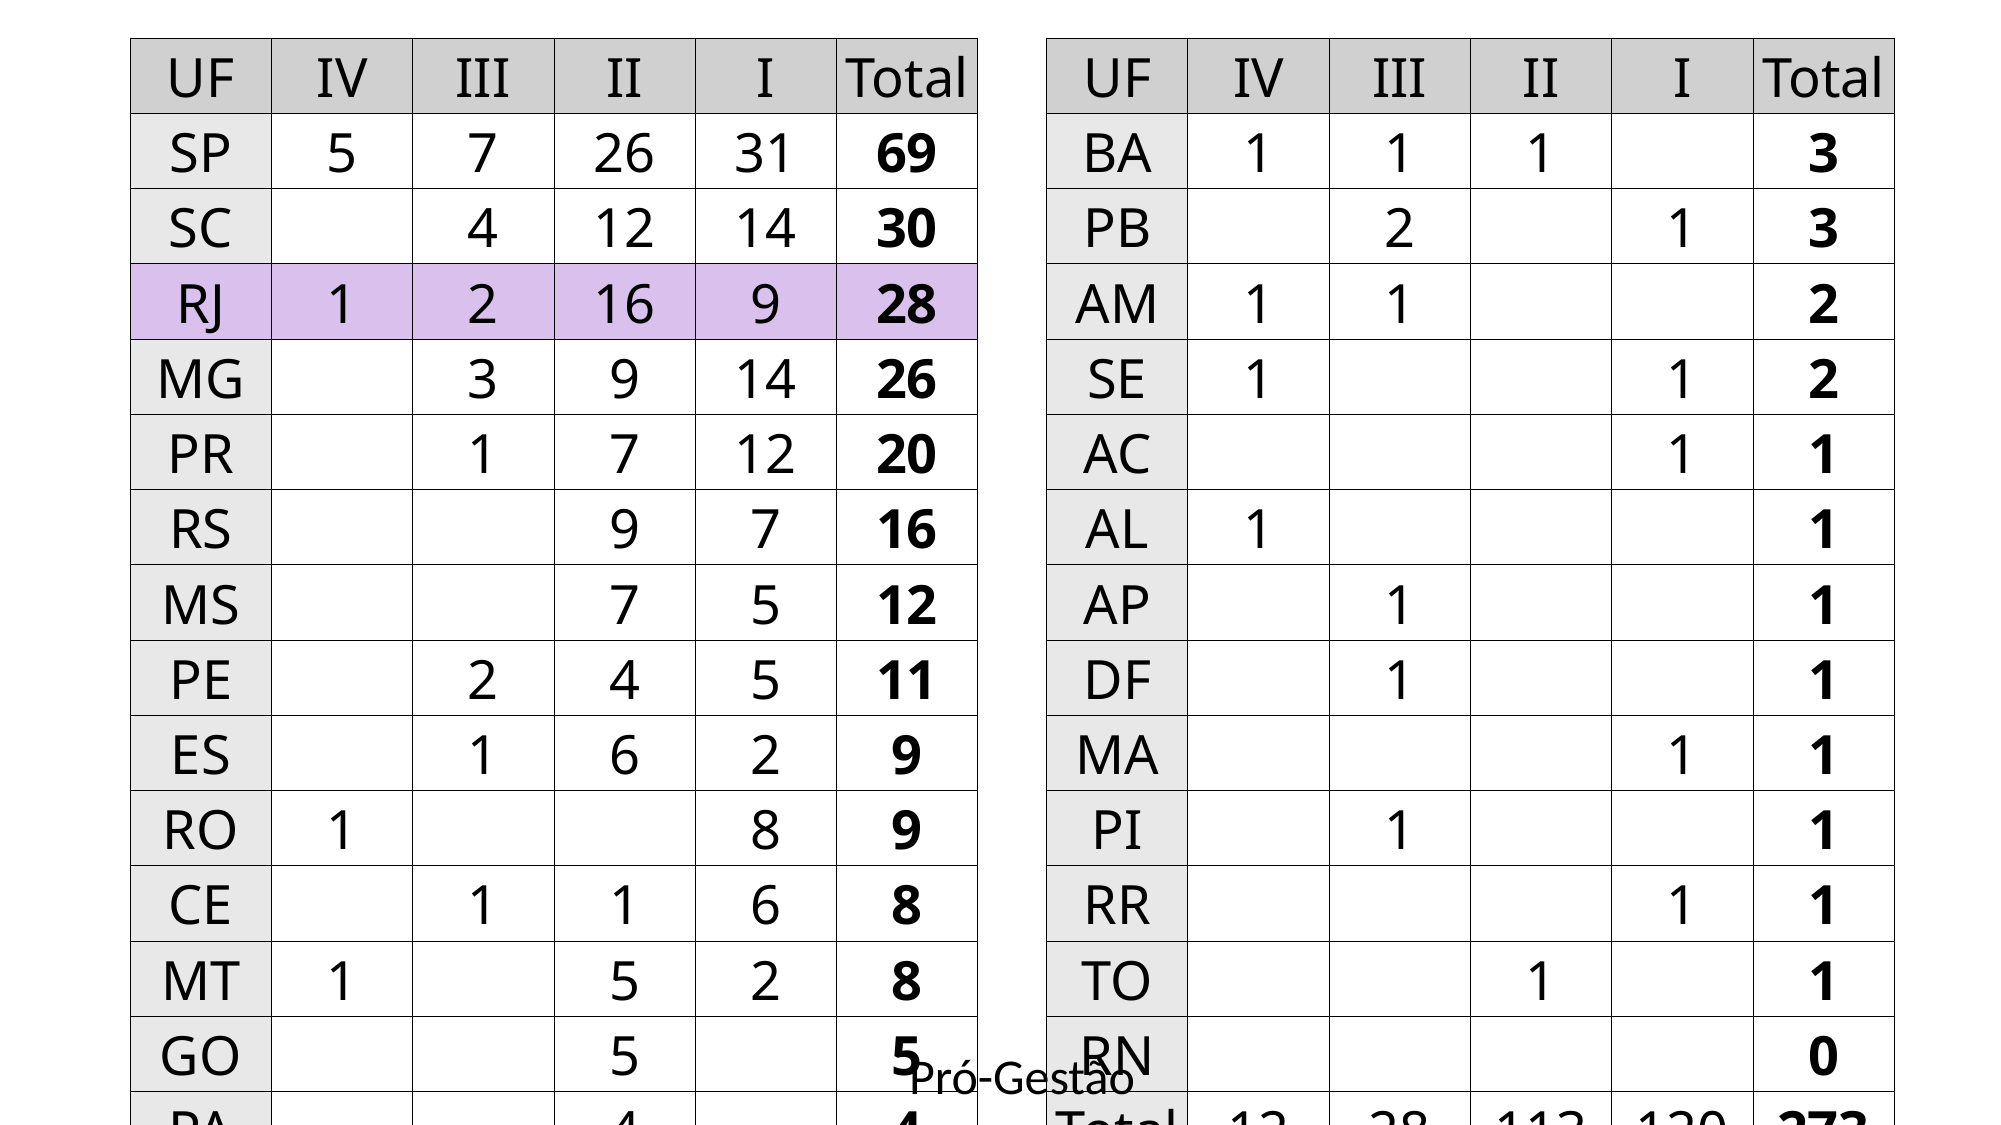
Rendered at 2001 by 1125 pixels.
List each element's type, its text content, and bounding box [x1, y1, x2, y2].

table_cell [272, 415, 412, 489]
table_cell 1 [1612, 340, 1753, 414]
table_cell [1188, 866, 1329, 941]
table_cell [272, 716, 412, 790]
table_cell AM [1047, 264, 1187, 339]
table_cell 1 [1471, 942, 1611, 1016]
table_cell 120 [1612, 1092, 1753, 1125]
table_cell 1 [1188, 340, 1329, 414]
table_cell [413, 490, 554, 564]
table_cell 1 [1612, 189, 1753, 263]
table_cell 7 [555, 415, 695, 489]
table_cell 16 [837, 490, 977, 564]
table_cell 4 [837, 1112, 977, 1125]
table_cell 5 [696, 641, 836, 715]
table_cell 1 [1330, 264, 1470, 339]
table_cell 5 [555, 942, 695, 1016]
table_cell CE [131, 866, 271, 941]
table_cell [1471, 189, 1611, 263]
table_cell 1 [1188, 490, 1329, 564]
table_cell PR [131, 415, 271, 489]
table_cell [1188, 415, 1329, 489]
table_cell [272, 189, 412, 263]
table_cell 5 [272, 114, 412, 188]
table_cell 1 [1330, 791, 1470, 865]
table_cell [413, 1017, 554, 1091]
table_cell 3 [1754, 114, 1894, 188]
table_cell [1188, 791, 1329, 865]
table_cell 1 [413, 866, 554, 941]
table_cell 1 [1754, 490, 1894, 564]
table_cell [1612, 565, 1753, 640]
table_cell [272, 866, 412, 941]
table_cell 1 [1754, 942, 1894, 1016]
table_cell TO [1047, 942, 1187, 1016]
table_cell 9 [837, 791, 977, 865]
table_cell 8 [696, 791, 836, 865]
table_cell 2 [696, 942, 836, 1016]
table_cell [1330, 415, 1470, 489]
table_cell [1188, 189, 1329, 263]
table_cell [413, 1092, 554, 1125]
table_header UF [131, 39, 271, 113]
table_cell [1330, 490, 1470, 564]
table_cell [1612, 791, 1753, 865]
table_cell 2 [1330, 189, 1470, 263]
table_cell SC [131, 189, 271, 263]
table_cell 2 [1754, 264, 1894, 339]
table_cell MA [1047, 716, 1187, 790]
table_cell [1330, 716, 1470, 790]
table_cell PB [1047, 189, 1187, 263]
table_cell 0 [1754, 1017, 1894, 1091]
table_cell SE [1047, 340, 1187, 414]
table_cell 26 [837, 340, 977, 414]
table_cell 2 [696, 716, 836, 790]
table_cell 7 [555, 565, 695, 640]
table_header III [413, 39, 554, 113]
table_header IV [1188, 39, 1329, 113]
table_cell PE [131, 641, 271, 715]
table_cell GO [131, 1017, 271, 1091]
table_cell DF [1047, 641, 1187, 715]
table_cell AC [1047, 415, 1187, 489]
table_cell 5 [555, 1017, 695, 1091]
table_cell [1471, 791, 1611, 865]
table_cell [413, 791, 554, 865]
table_header I [1612, 39, 1753, 113]
table_cell 12 [696, 415, 836, 489]
table_cell 12 [555, 189, 695, 263]
table_header II [1471, 39, 1611, 113]
table_cell 30 [837, 189, 977, 263]
table_cell 9 [837, 716, 977, 790]
table_cell 1 [272, 942, 412, 1016]
table_cell 9 [555, 340, 695, 414]
table_cell Total [1047, 1112, 1187, 1125]
table_cell 1 [272, 264, 412, 339]
table_cell 2 [413, 641, 554, 715]
table_cell RJ [131, 264, 271, 339]
table_cell [1188, 942, 1329, 1016]
table_cell 2 [1754, 340, 1894, 414]
table_cell PA [131, 1092, 271, 1125]
table_cell [1612, 942, 1753, 1016]
table_cell [272, 1092, 412, 1125]
table_cell 5 [696, 565, 836, 640]
table_cell 1 [1754, 641, 1894, 715]
table_cell 8 [837, 942, 977, 1016]
table_cell PI [1047, 791, 1187, 865]
table_cell RO [131, 791, 271, 865]
table_cell 1 [1612, 866, 1753, 941]
table_cell 1 [1612, 415, 1753, 489]
table_cell [1612, 1017, 1753, 1091]
table_cell 14 [696, 340, 836, 414]
table_cell 9 [555, 490, 695, 564]
table_cell [696, 1017, 836, 1091]
table_header IV [272, 39, 412, 113]
table_cell 1 [413, 716, 554, 790]
table_cell RR [1047, 866, 1187, 941]
table_cell [413, 565, 554, 640]
table_cell 4 [555, 1092, 695, 1125]
table_cell 1 [1754, 791, 1894, 865]
table_cell AP [1047, 565, 1187, 640]
table_cell 1 [1330, 641, 1470, 715]
table_header I [696, 39, 836, 113]
table_cell RN [1047, 1017, 1187, 1037]
table_cell 113 [1471, 1092, 1611, 1125]
table_cell [1471, 490, 1611, 564]
table_cell 12 [1188, 1092, 1329, 1125]
table_cell [272, 565, 412, 640]
table_header III [1330, 39, 1470, 113]
table_cell [1612, 490, 1753, 564]
table_cell 1 [1188, 264, 1329, 339]
table_cell 12 [837, 565, 977, 640]
table_cell ES [131, 716, 271, 790]
table_cell 69 [837, 114, 977, 188]
table_cell AL [1047, 490, 1187, 564]
table_cell 7 [413, 114, 554, 188]
table_cell 11 [837, 641, 977, 715]
table_cell 7 [696, 490, 836, 564]
table_cell BA [1047, 114, 1187, 188]
table_cell [1471, 641, 1611, 715]
table_cell MS [131, 565, 271, 640]
table_cell 4 [555, 641, 695, 715]
table_cell 6 [555, 716, 695, 790]
table_cell SP [131, 114, 271, 188]
table_cell 6 [696, 866, 836, 941]
table_cell 2 [413, 264, 554, 339]
table_cell RS [131, 490, 271, 564]
table_cell 5 [837, 1017, 977, 1037]
table_cell 1 [1330, 565, 1470, 640]
table_header UF [1047, 39, 1187, 113]
table_cell [1471, 264, 1611, 339]
table_cell 1 [413, 415, 554, 489]
table_cell 31 [696, 114, 836, 188]
table_cell 28 [837, 264, 977, 339]
table_cell [1330, 866, 1470, 941]
table_cell 1 [1754, 866, 1894, 941]
table_cell [1612, 641, 1753, 715]
table_cell [1612, 264, 1753, 339]
table_cell 1 [1471, 114, 1611, 188]
table_header II [555, 39, 695, 113]
table_cell 9 [696, 264, 836, 339]
table_cell [1471, 340, 1611, 414]
table_cell [1471, 716, 1611, 790]
table_cell [1188, 641, 1329, 715]
table_cell 3 [413, 340, 554, 414]
table_cell 1 [1188, 114, 1329, 188]
table_cell 4 [413, 189, 554, 263]
table_cell 26 [555, 114, 695, 188]
table_cell [1471, 866, 1611, 941]
table_cell 1 [272, 791, 412, 865]
table_cell [696, 1092, 836, 1125]
table_cell MG [131, 340, 271, 414]
table_cell 14 [696, 189, 836, 263]
table_cell [413, 942, 554, 1016]
table_cell 1 [1754, 565, 1894, 640]
table_cell [272, 641, 412, 715]
table_cell [1471, 415, 1611, 489]
table_cell 1 [1330, 114, 1470, 188]
table_cell 3 [1754, 189, 1894, 263]
table_cell [1471, 565, 1611, 640]
table_cell 16 [555, 264, 695, 339]
table_cell 8 [837, 866, 977, 941]
table_header Total [1754, 39, 1894, 113]
table_cell [1188, 565, 1329, 640]
table_cell 1 [1754, 415, 1894, 489]
table_cell [272, 340, 412, 414]
table_header Total [837, 39, 977, 113]
text_box Pró-Gestão [806, 1037, 1238, 1112]
table_cell [272, 1017, 412, 1091]
table_cell MT [131, 942, 271, 1016]
table_cell [1612, 114, 1753, 188]
table_cell [272, 490, 412, 564]
table_cell [1330, 1017, 1470, 1091]
table_cell [1188, 716, 1329, 790]
table_cell 1 [555, 866, 695, 941]
table_cell [1330, 340, 1470, 414]
table_cell 1 [1754, 716, 1894, 790]
table_cell [555, 791, 695, 865]
table_cell 1 [1612, 716, 1753, 790]
table_cell 273 [1754, 1092, 1894, 1125]
table_cell [1471, 1017, 1611, 1091]
table_cell 20 [837, 415, 977, 489]
table_cell 28 [1330, 1092, 1470, 1125]
table_cell [1330, 942, 1470, 1016]
table_cell [1188, 1017, 1329, 1091]
